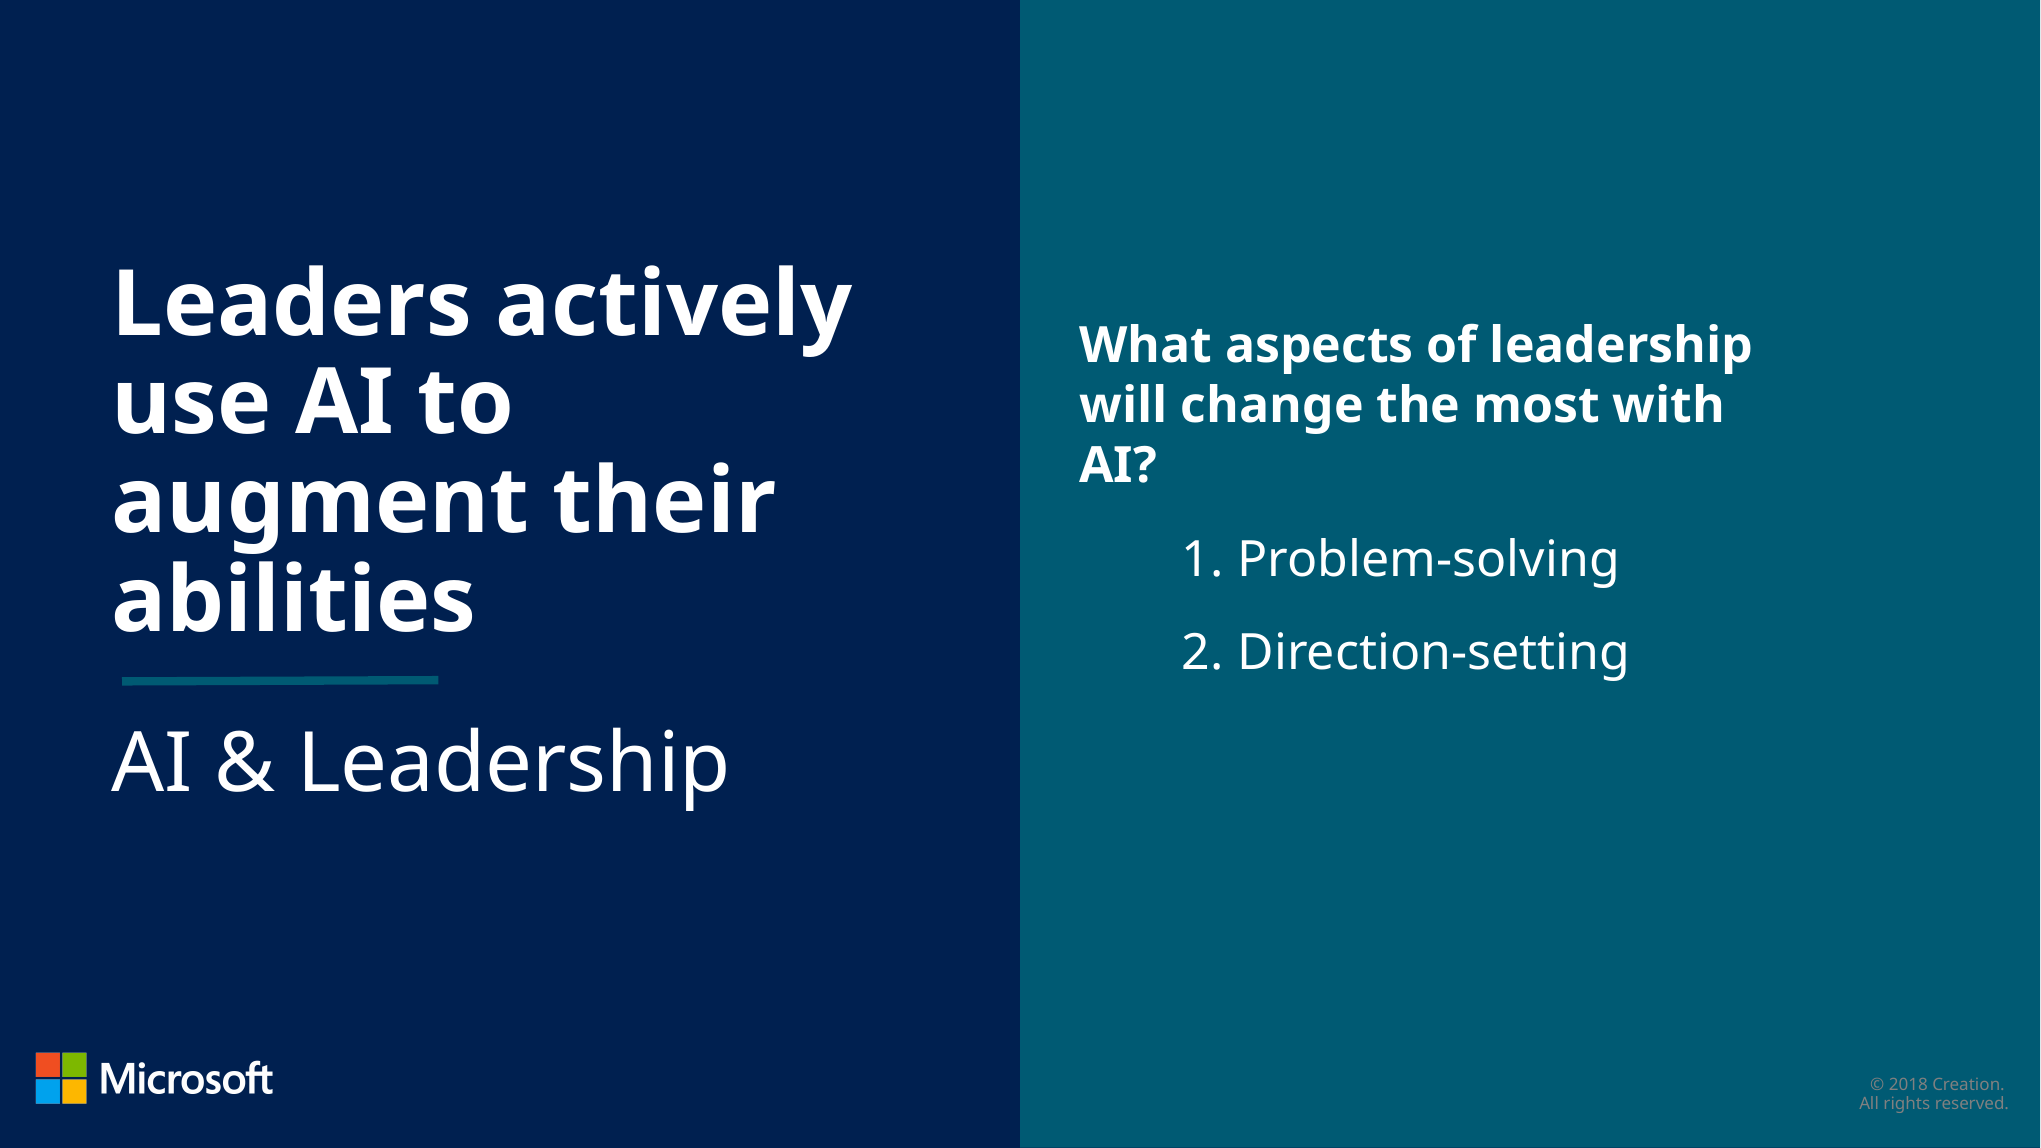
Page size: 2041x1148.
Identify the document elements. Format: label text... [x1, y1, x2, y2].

text_box © 2018 Creation. All rights reserved. [1751, 1051, 2041, 1148]
text_box [1019, 0, 2041, 1148]
text_box What aspects of leadership will change the most with AI? Problem-solving Direction-setting [1064, 304, 1824, 688]
text_box AI & Leadership [86, 703, 886, 832]
text_box Leaders actively use AI to augment their abilities [86, 240, 886, 369]
picture [3, 1022, 305, 1134]
